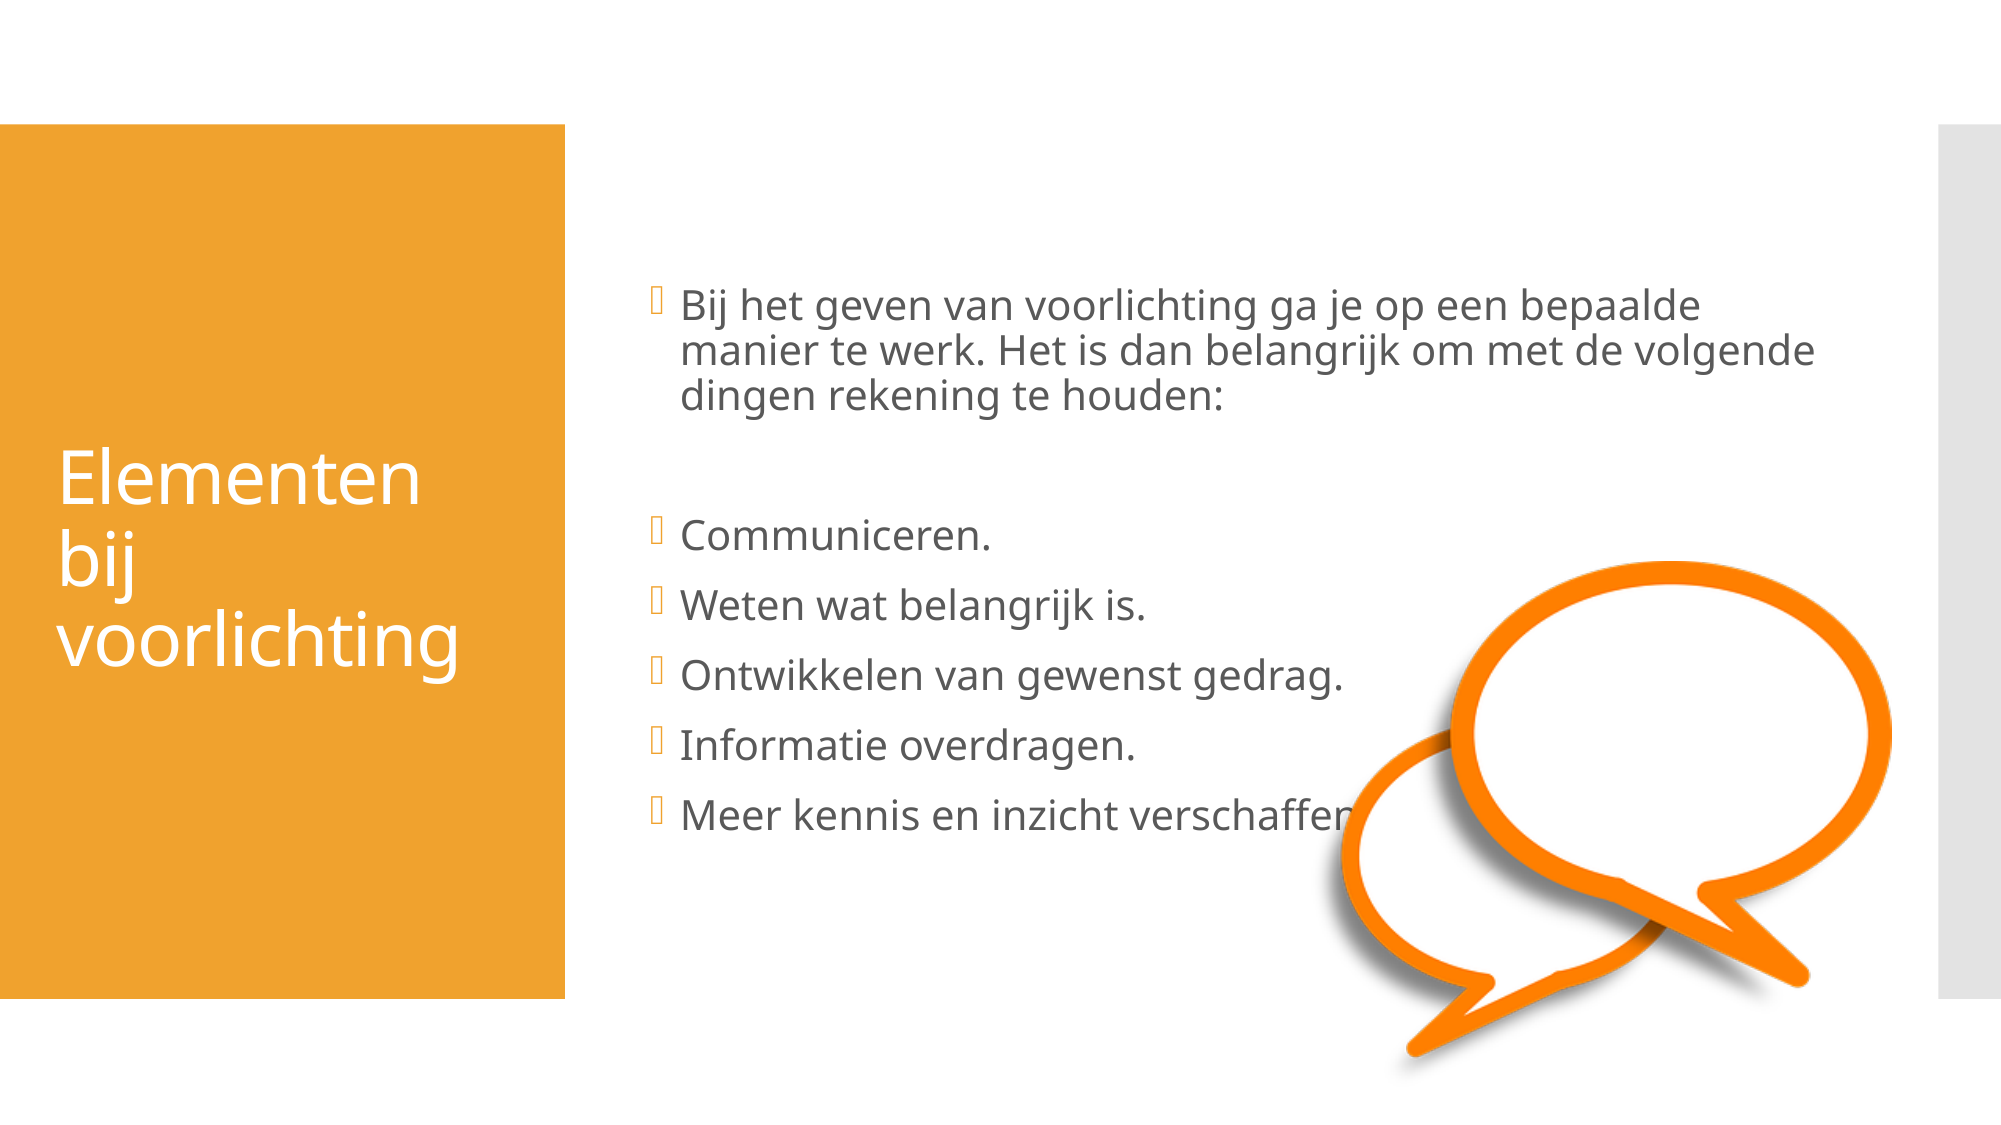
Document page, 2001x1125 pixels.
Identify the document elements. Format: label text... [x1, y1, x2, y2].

title Elementen bij voorlichting [41, 184, 525, 940]
list Bij het geven van voorlichting ga je op een bepaalde manier te werk. Het is dan belangrijk om met de volgende dingen rekening te houden: Communiceren. Weten wat belangrijk is. Ontwikkelen van gewenst gedrag. Informatie overdragen. Meer kennis en inzicht verschaffen. [634, 141, 1835, 982]
picture [1311, 561, 1892, 1094]
